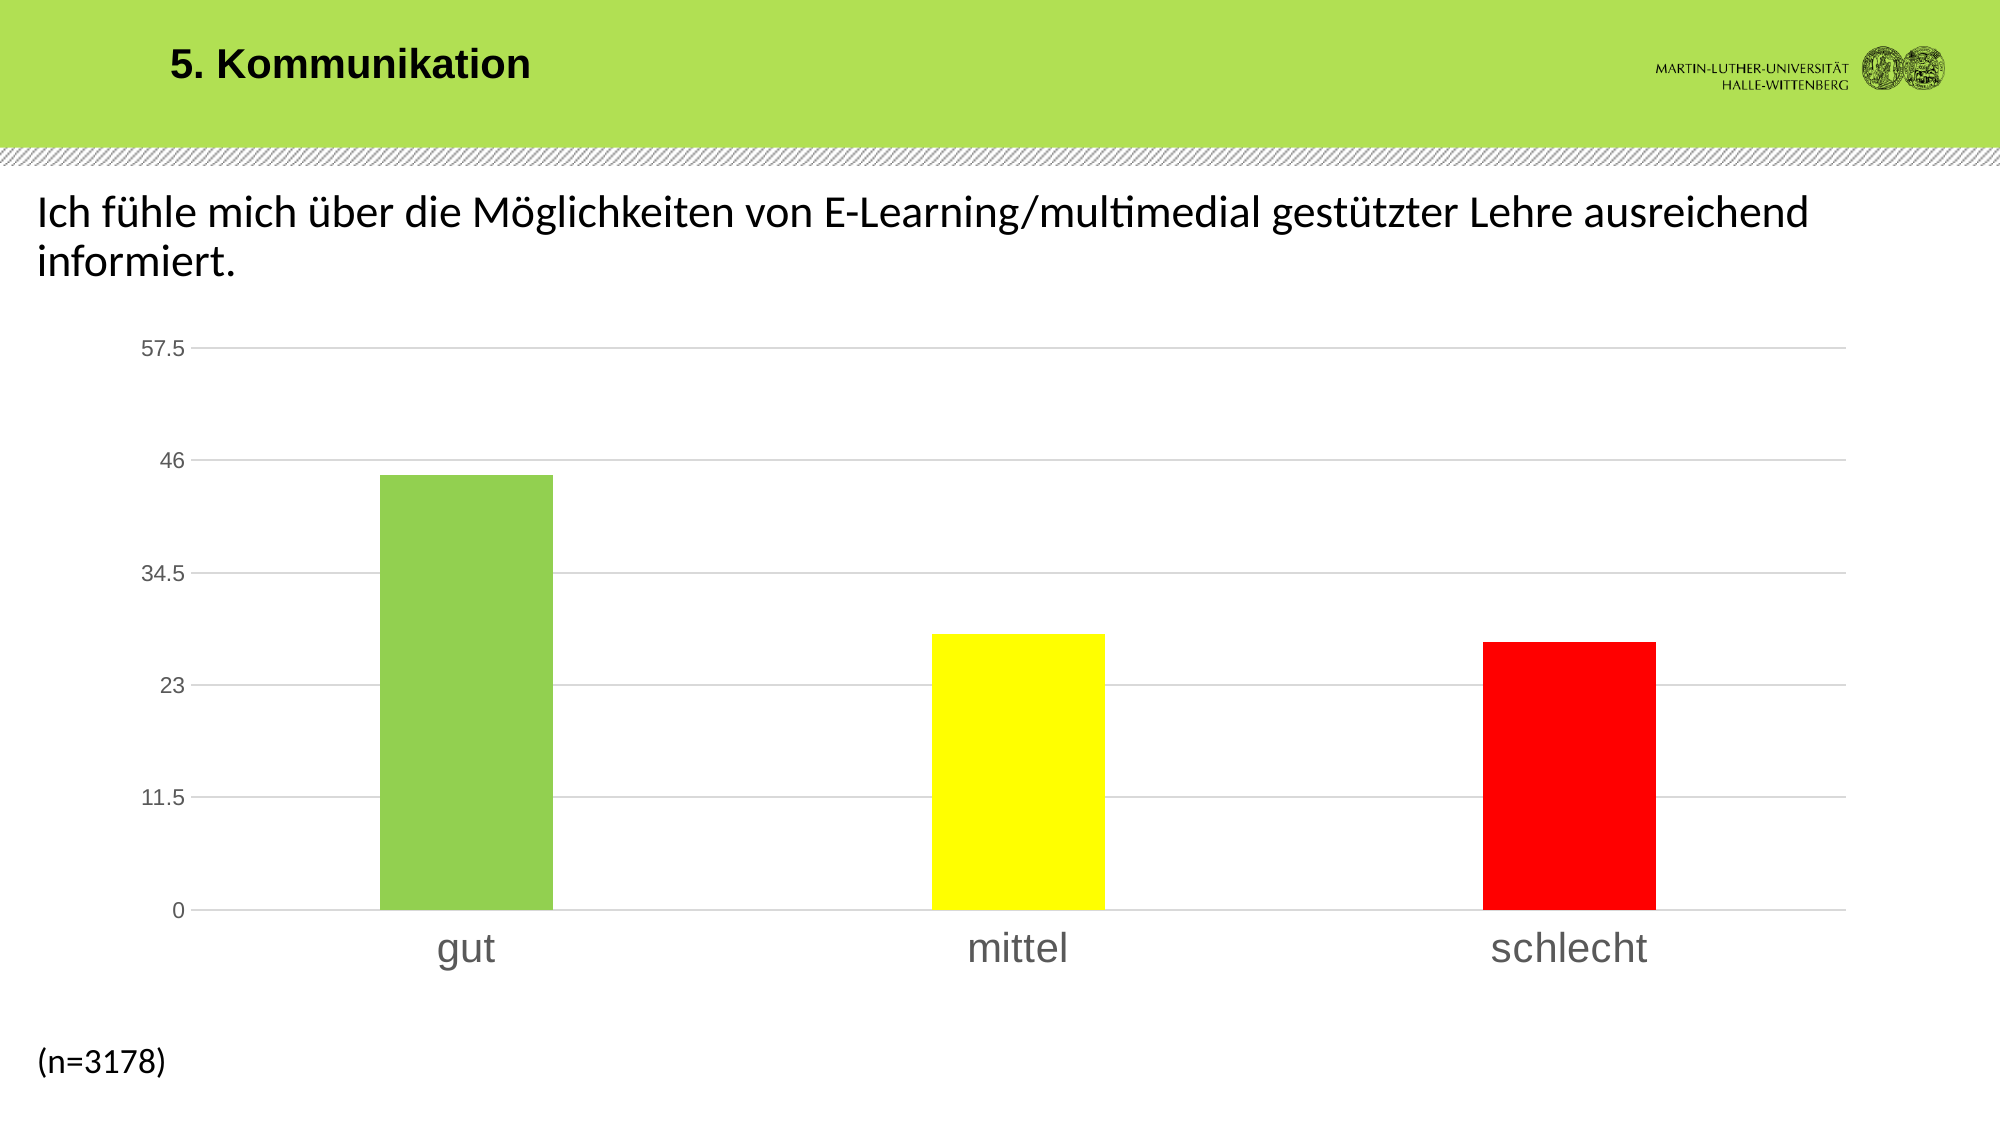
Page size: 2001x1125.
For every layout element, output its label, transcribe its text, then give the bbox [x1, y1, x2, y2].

picture [0, 148, 2000, 166]
chart [121, 297, 1855, 987]
picture [1656, 46, 1945, 90]
text_box 5. Kommunikation [162, 29, 540, 145]
title Ich fühle mich über die Möglichkeiten von E-Learning/multimedial gestützter Lehre ausreichend informiert. (n=3178) [36, 187, 1964, 1083]
